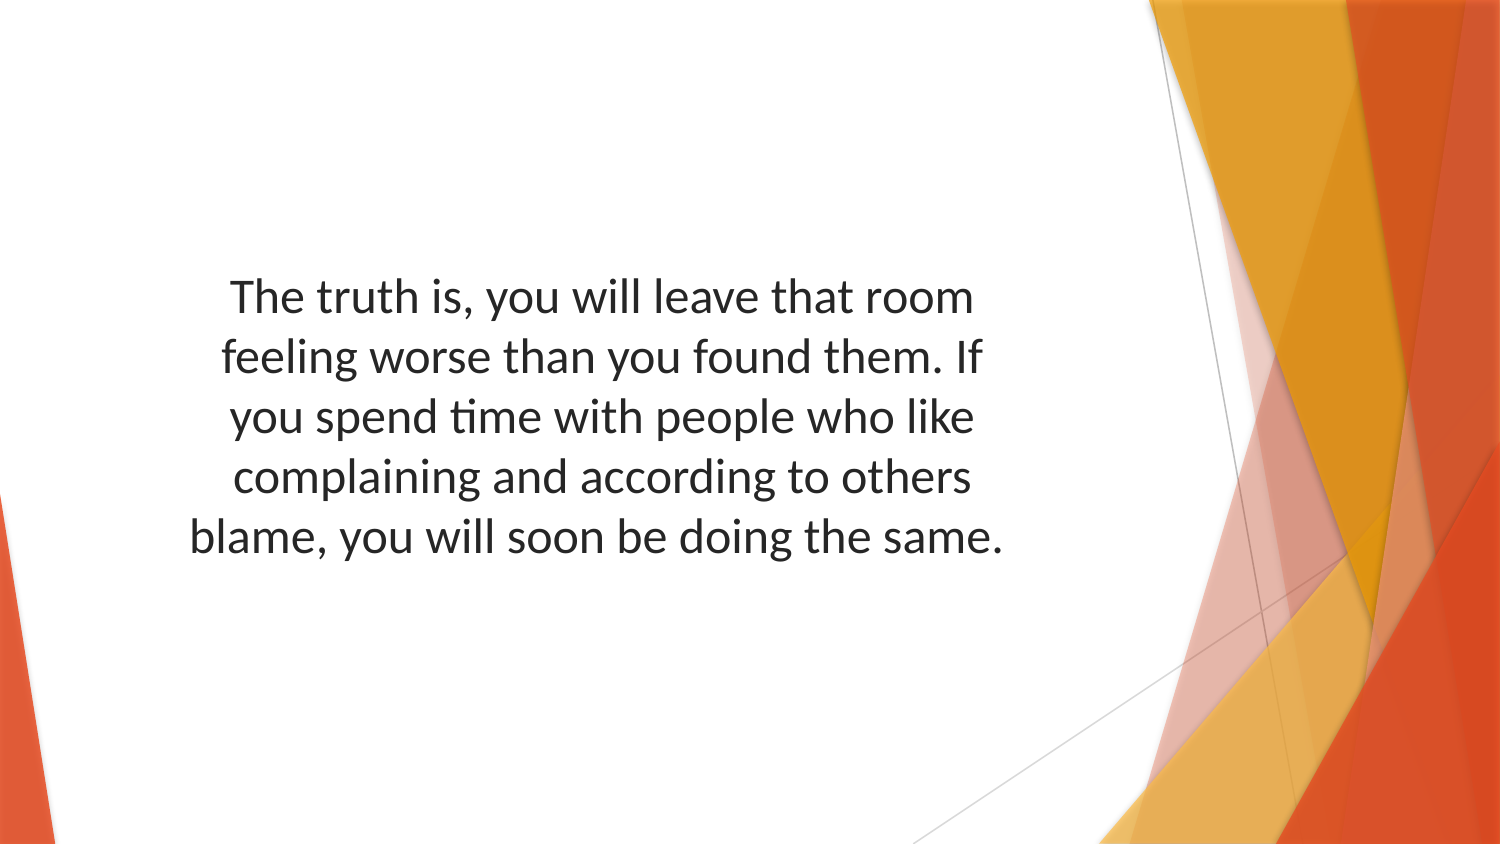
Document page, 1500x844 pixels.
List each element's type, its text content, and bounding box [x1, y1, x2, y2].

list The truth is, you will leave that room feeling worse than you found them. If you spend time with people who like complaining and according to others blame, you will soon be doing the same. [171, 256, 1034, 599]
